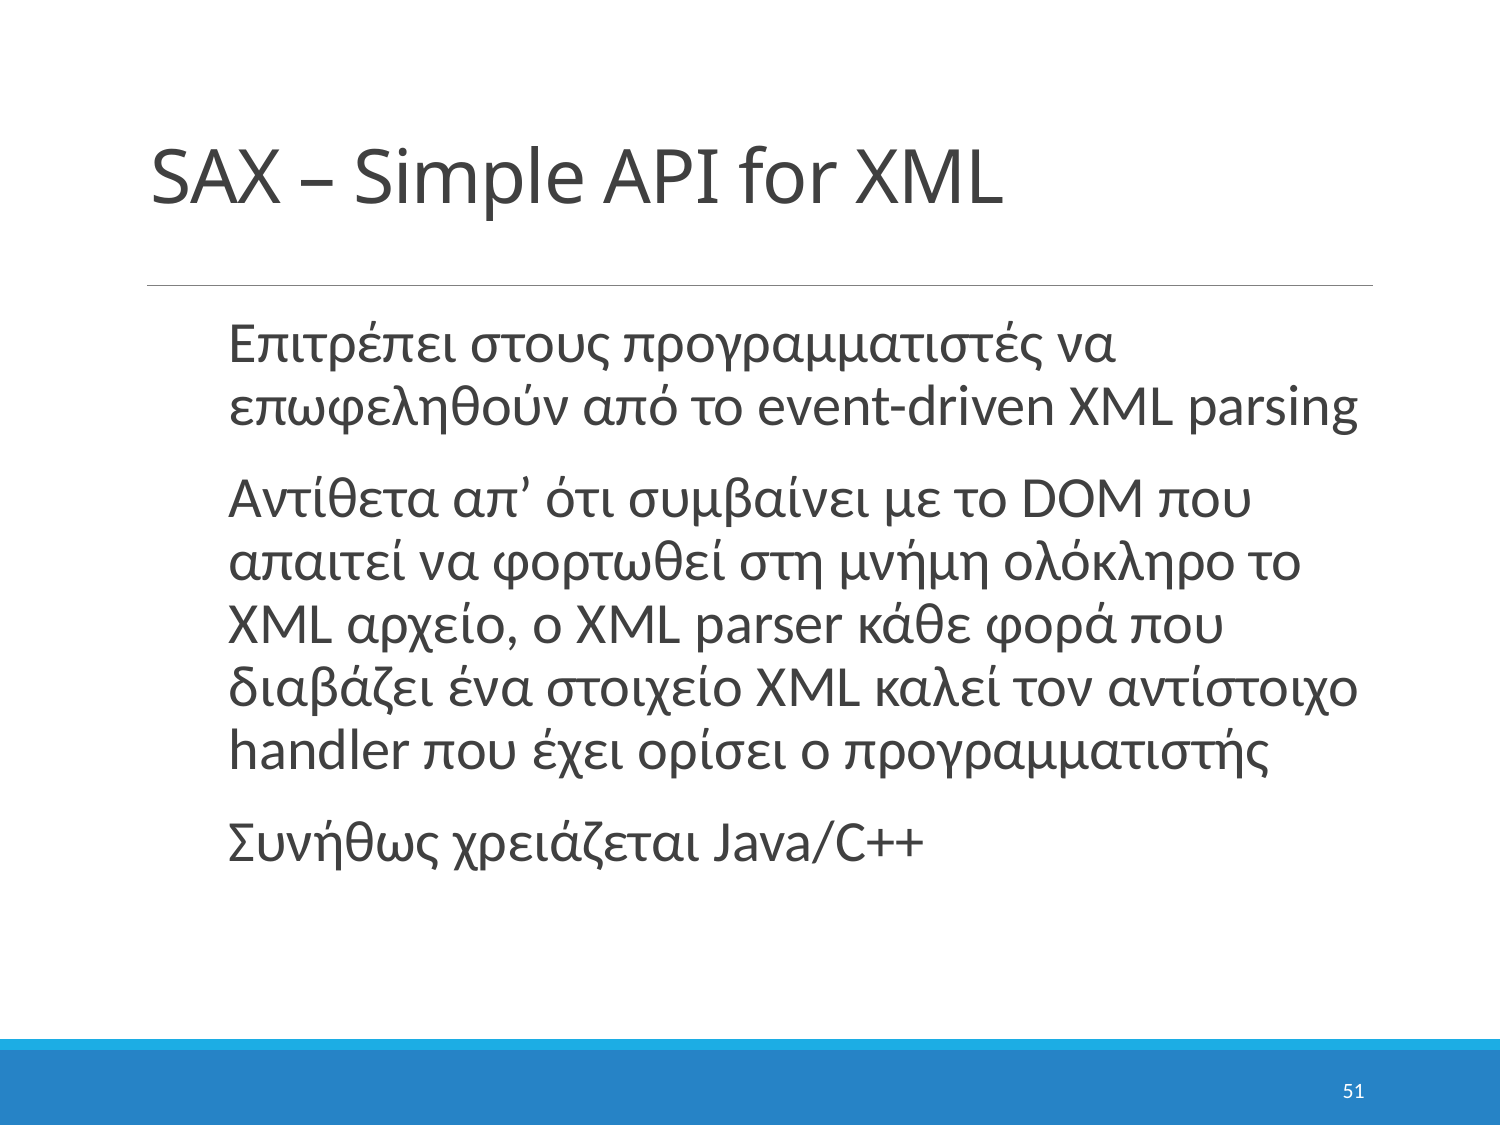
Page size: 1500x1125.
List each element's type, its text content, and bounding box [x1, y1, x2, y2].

slide_number 51 [1218, 1059, 1380, 1120]
list Επιτρέπει στους προγραμματιστές να επωφεληθούν από το event-driven XML parsing Αντίθετα απ’ ότι συμβαίνει με το DOM που απαιτεί να φορτωθεί στη μνήμη ολόκληρο το XML αρχείο, ο ΧML parser κάθε φορά που διαβάζει ένα στοιχείο XML καλεί τον αντίστοιχο handler που έχει ορίσει ο προγραμματιστής Συνήθως χρειάζεται Java/C++ [135, 304, 1373, 1029]
title SAX – Simple API for XML [135, 43, 1373, 227]
